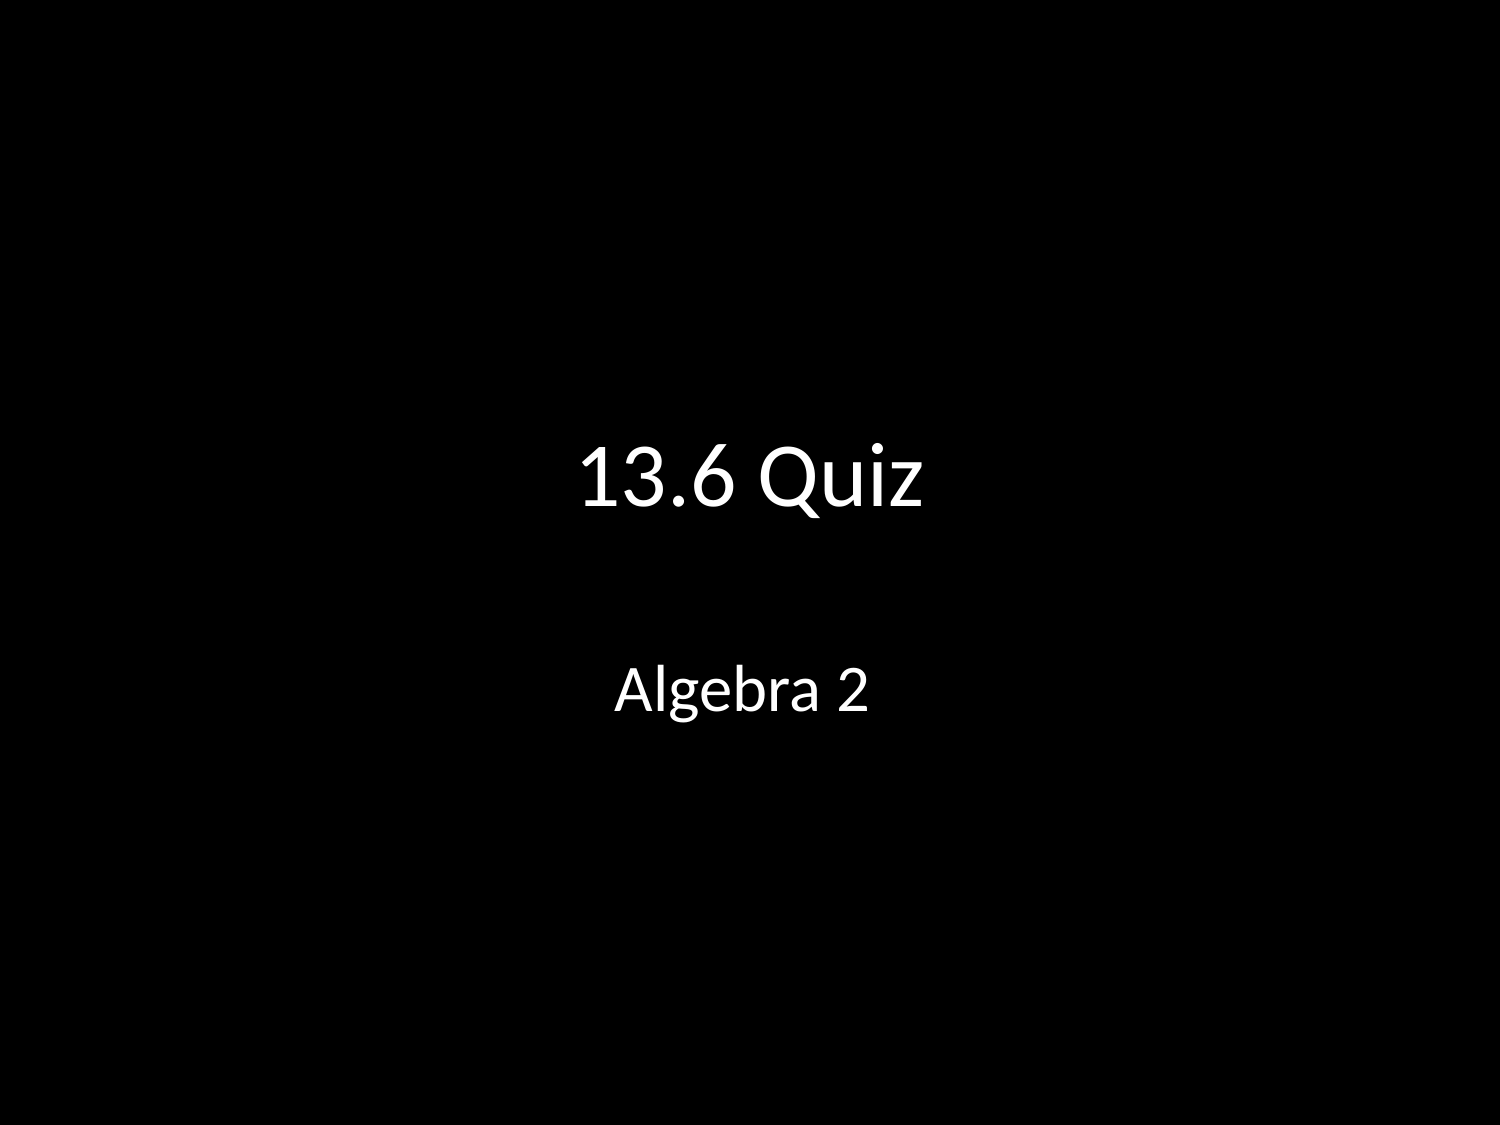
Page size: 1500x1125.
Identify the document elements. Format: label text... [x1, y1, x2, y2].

title 13.6 Quiz [112, 349, 1388, 591]
subtitle Algebra 2 [225, 637, 1275, 925]
